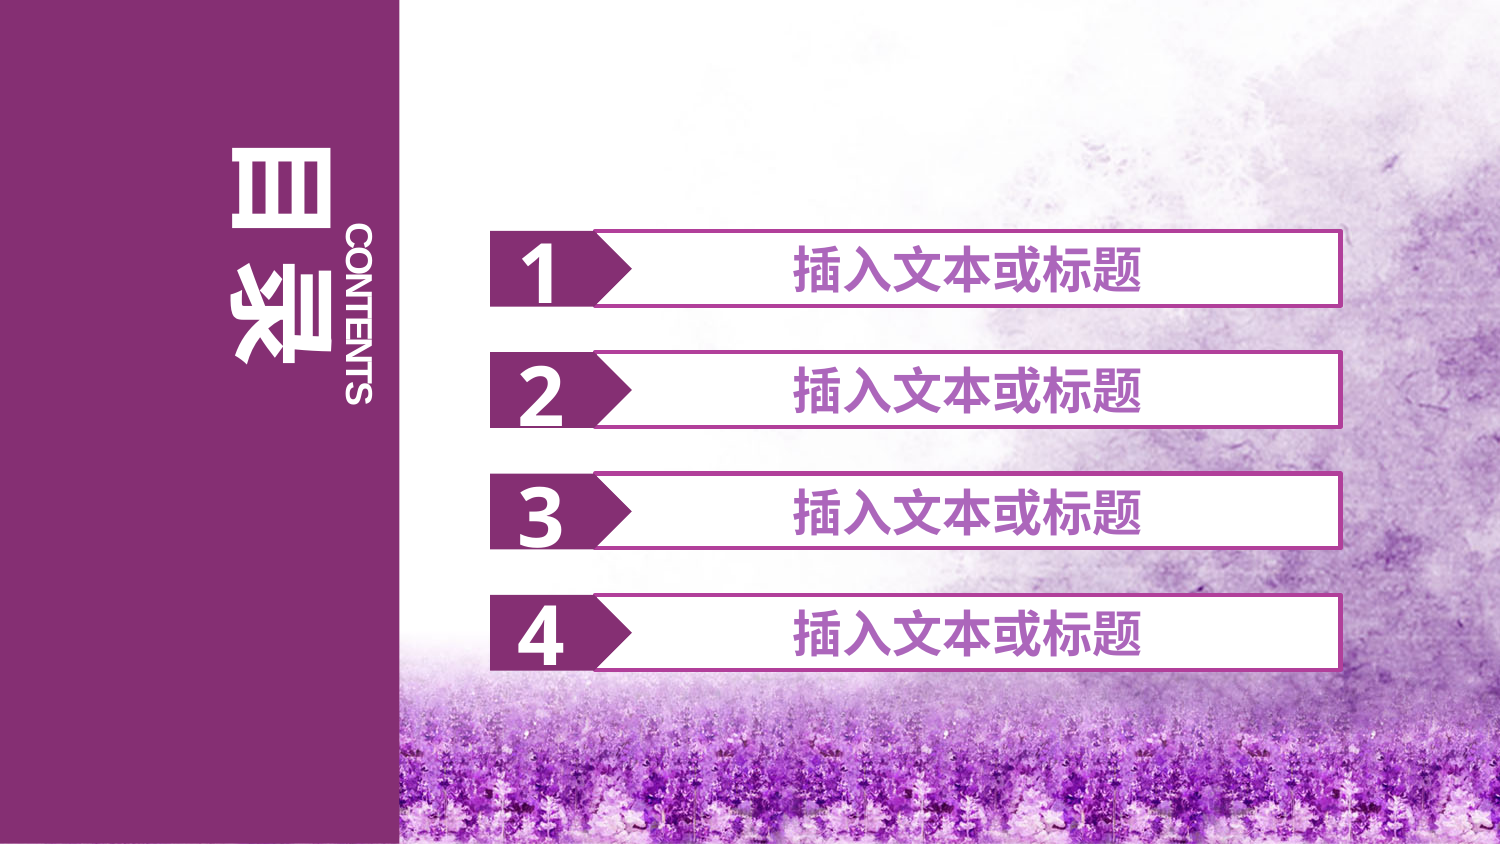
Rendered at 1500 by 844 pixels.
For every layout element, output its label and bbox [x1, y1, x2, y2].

picture [0, 0, 1500, 844]
text_box [489, 212, 1341, 330]
text_box [489, 335, 1341, 452]
text_box [194, 116, 392, 386]
text_box [489, 456, 1341, 573]
text_box [489, 574, 1341, 692]
